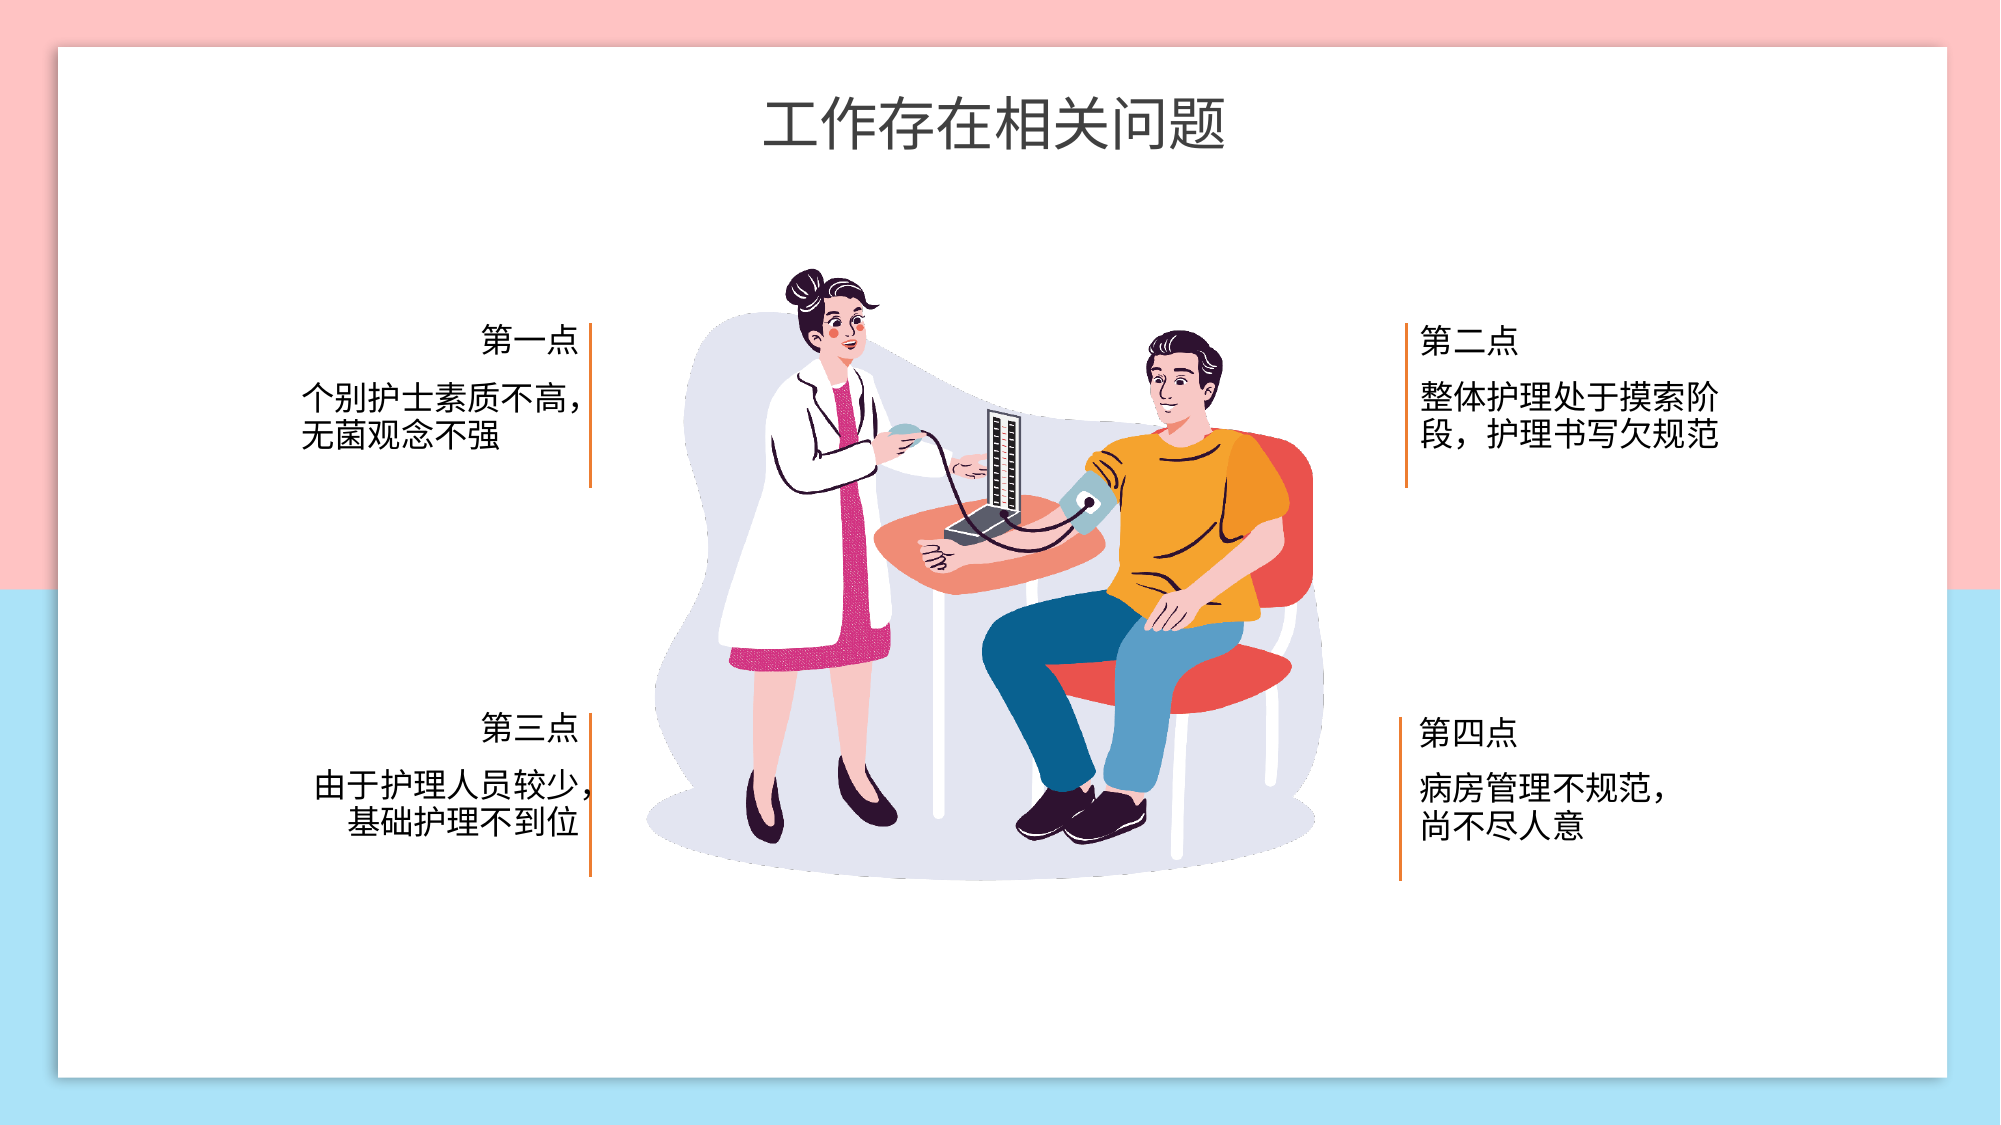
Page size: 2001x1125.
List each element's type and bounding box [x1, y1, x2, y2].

text_box [1403, 314, 1864, 885]
text_box [136, 314, 535, 885]
picture [0, 0, 2000, 1125]
